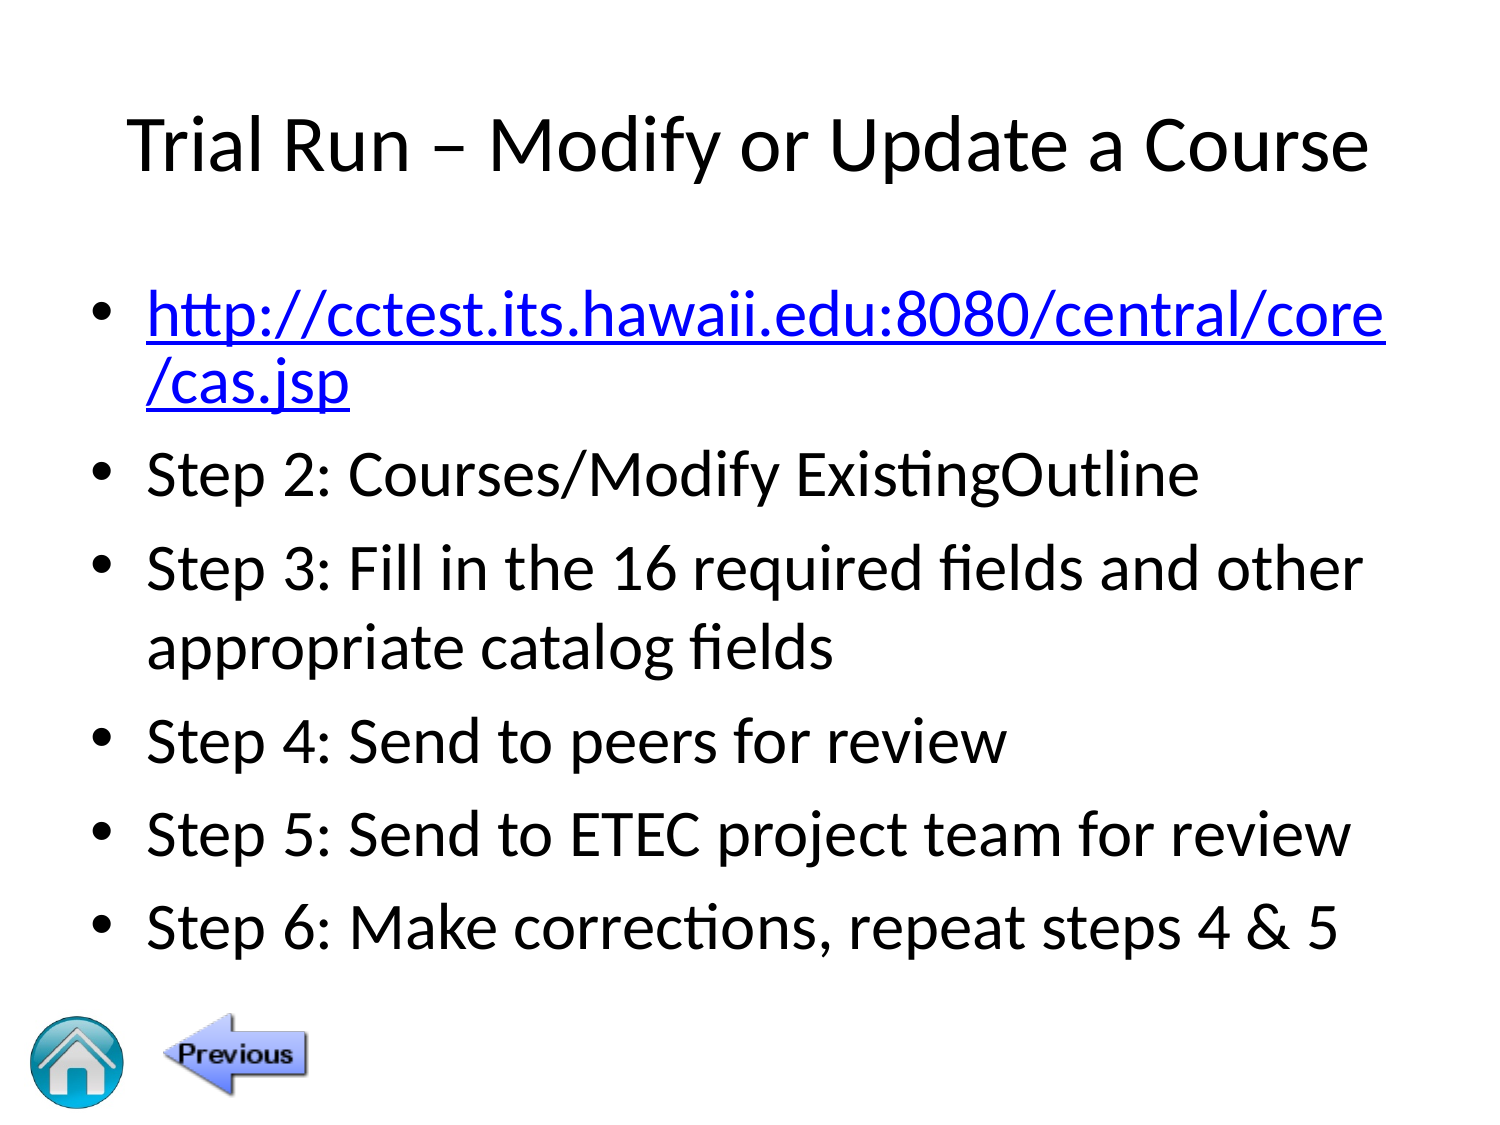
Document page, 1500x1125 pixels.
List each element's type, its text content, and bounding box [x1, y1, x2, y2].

title Trial Run – Modify or Update a Course [75, 45, 1425, 233]
picture [162, 1012, 313, 1102]
picture [24, 1009, 129, 1113]
list http://cctest.its.hawaii.edu:8080/central/core/cas.jsp Step 2: Courses/Modify ExistingOutline Step 3: Fill in the 16 required fields and other appropriate catalog fields Step 4: Send to peers for review Step 5: Send to ETEC project team for review Step 6: Make corrections, repeat steps 4 & 5 [75, 262, 1425, 1005]
